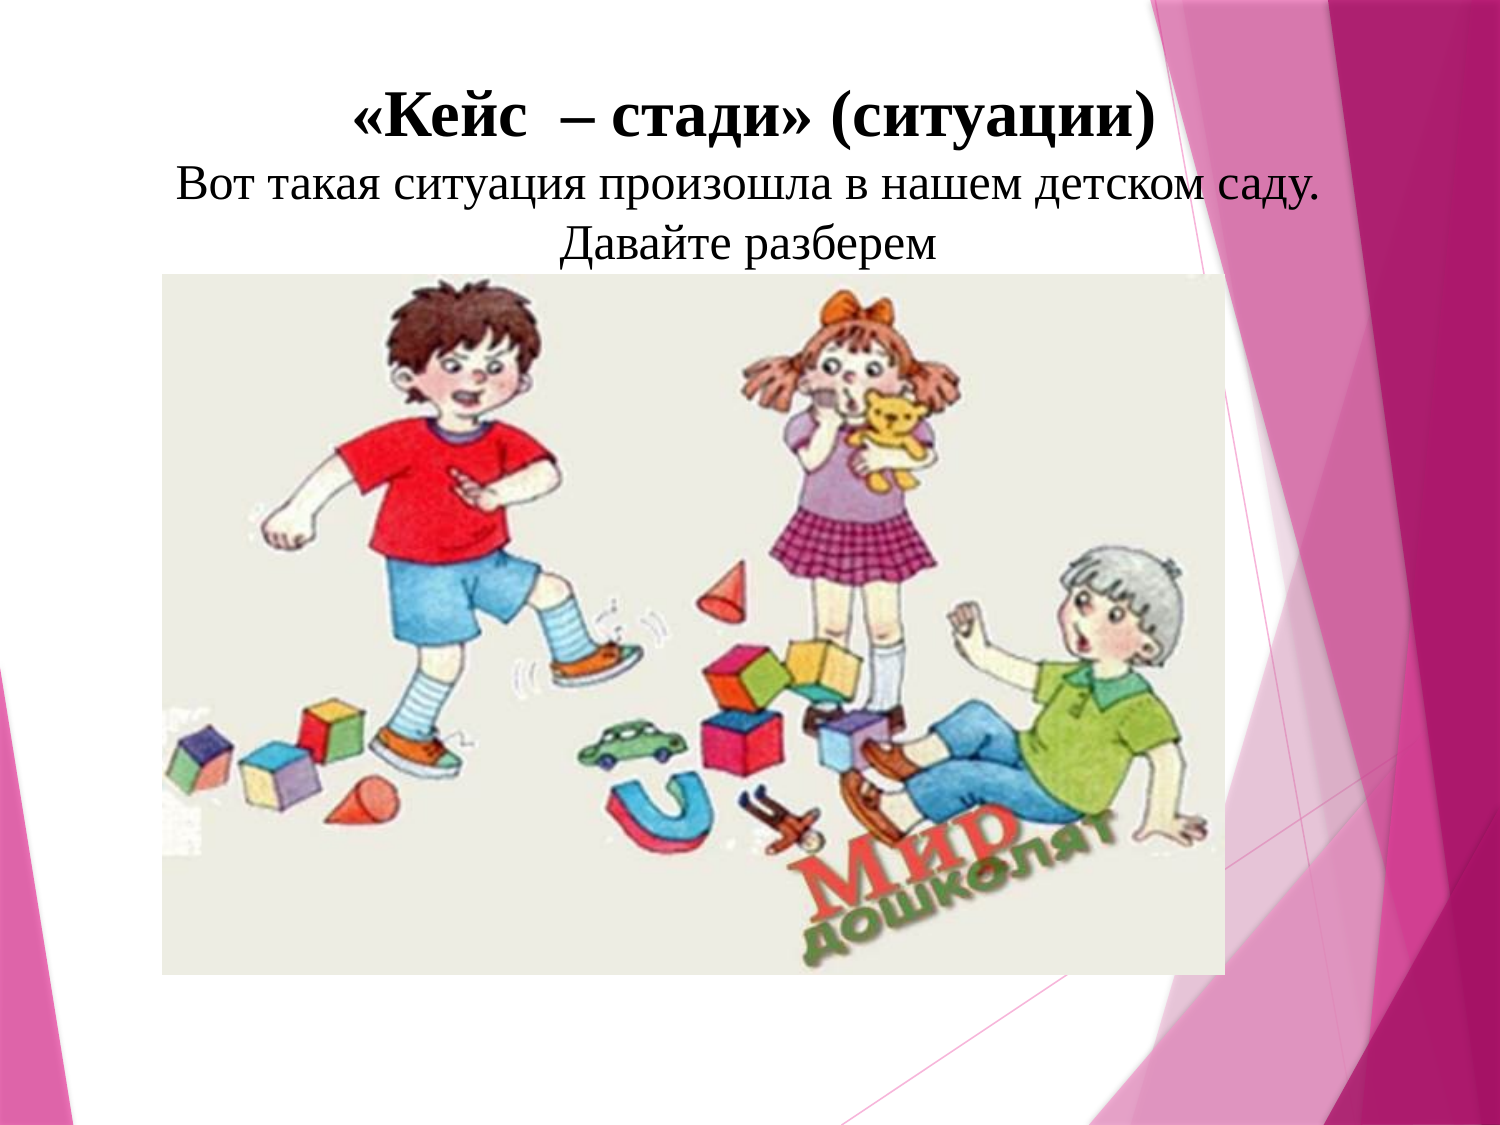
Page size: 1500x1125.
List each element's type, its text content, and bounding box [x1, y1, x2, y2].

picture [161, 274, 1226, 976]
text_box «Кейс – стади» (ситуации) Вот такая ситуация произошла в нашем детском саду. Давайте разберем [160, 62, 1349, 278]
